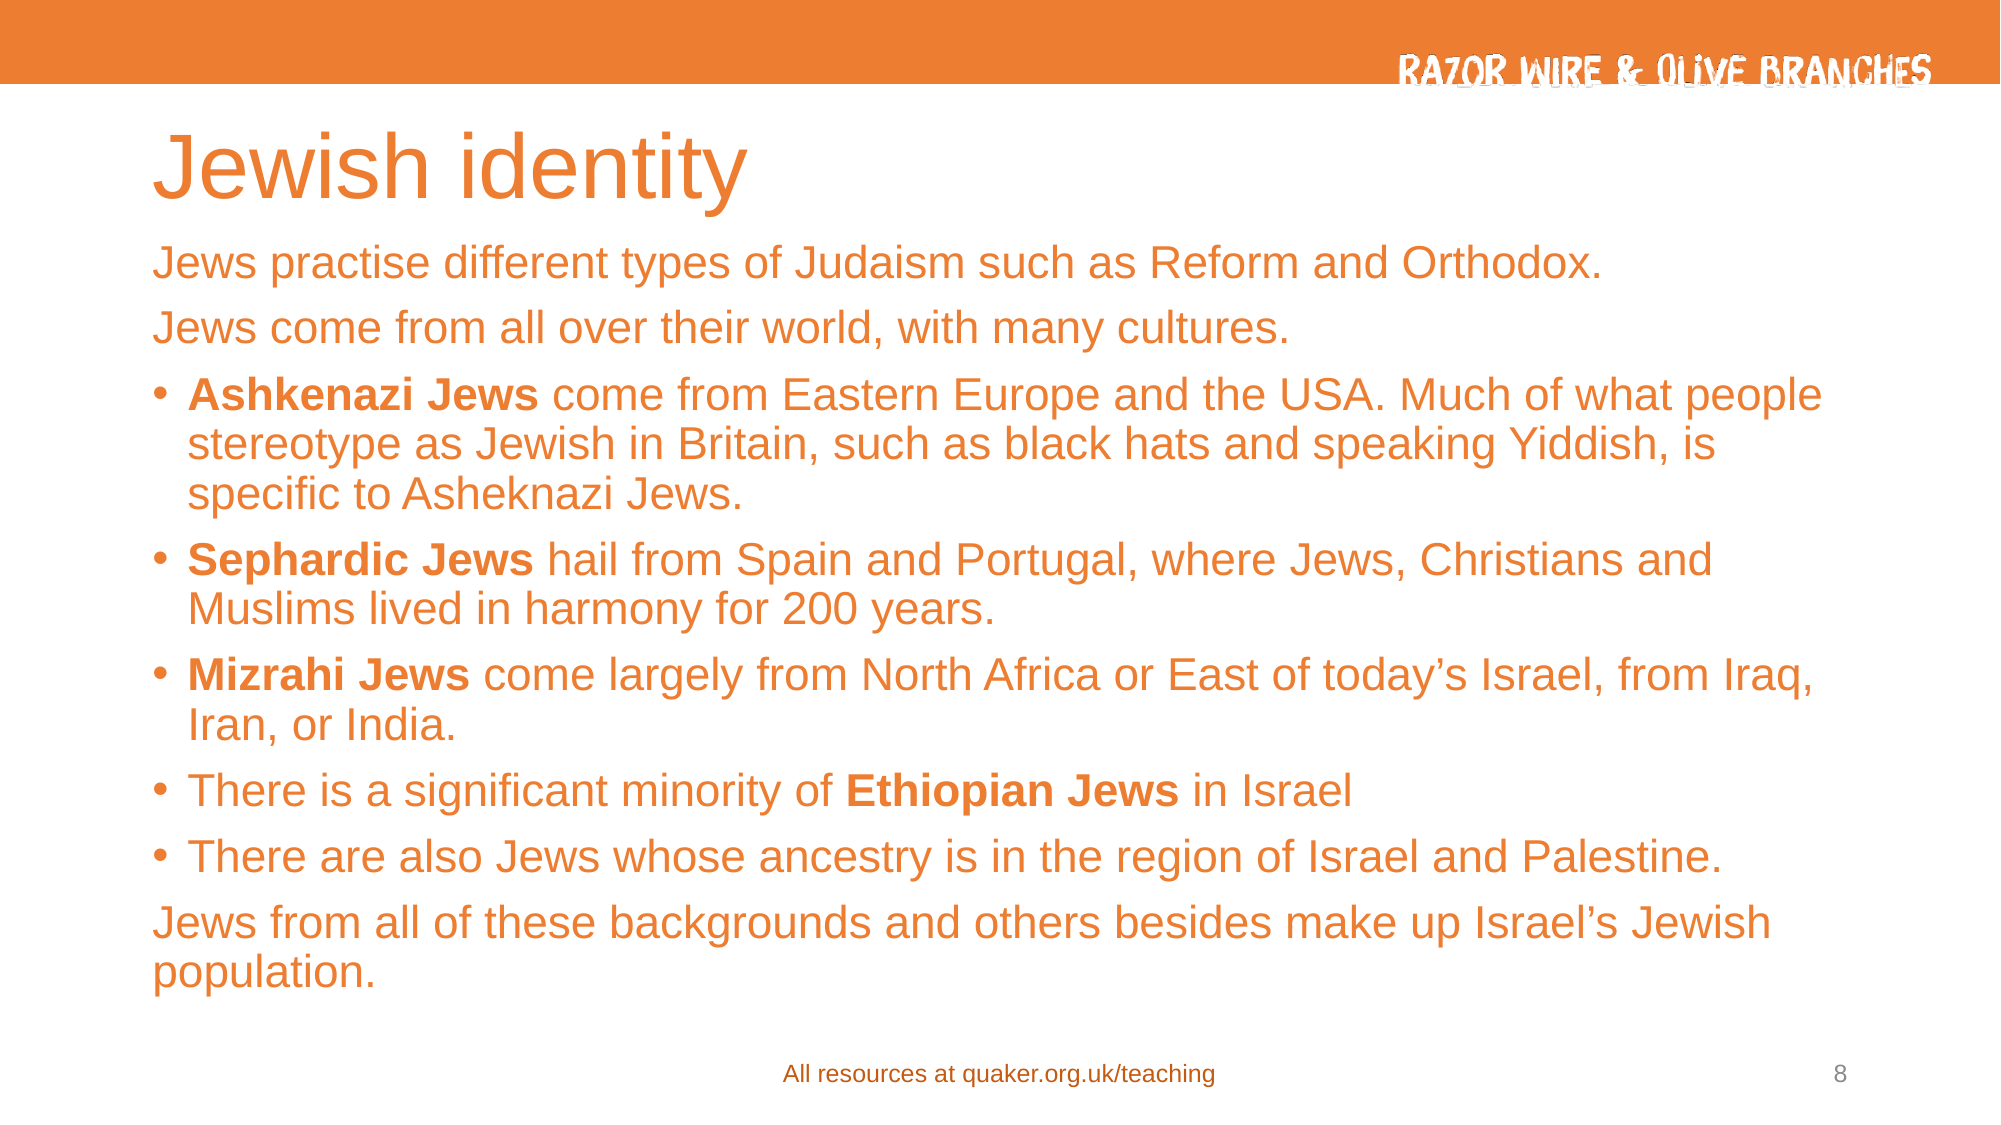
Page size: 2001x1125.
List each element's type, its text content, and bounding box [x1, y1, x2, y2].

list Jews practise different types of Judaism such as Reform and Orthodox. Jews come from all over their world, with many cultures. Ashkenazi Jews come from Eastern Europe and the USA. Much of what people stereotype as Jewish in Britain, such as black hats and speaking Yiddish, is specific to Asheknazi Jews. Sephardic Jews hail from Spain and Portugal, where Jews, Christians and Muslims lived in harmony for 200 years. Mizrahi Jews come largely from North Africa or East of today’s Israel, from Iraq, Iran, or India. There is a significant minority of Ethiopian Jews in Israel There are also Jews whose ancestry is in the region of Israel and Palestine. Jews from all of these backgrounds and others besides make up Israel’s Jewish population. [137, 230, 1863, 1014]
footer All resources at quaker.org.uk/teaching [662, 1042, 1338, 1103]
picture [1863, 84, 1935, 89]
title Jewish identity [137, 59, 1863, 230]
slide_number 8 [1412, 1042, 1863, 1103]
